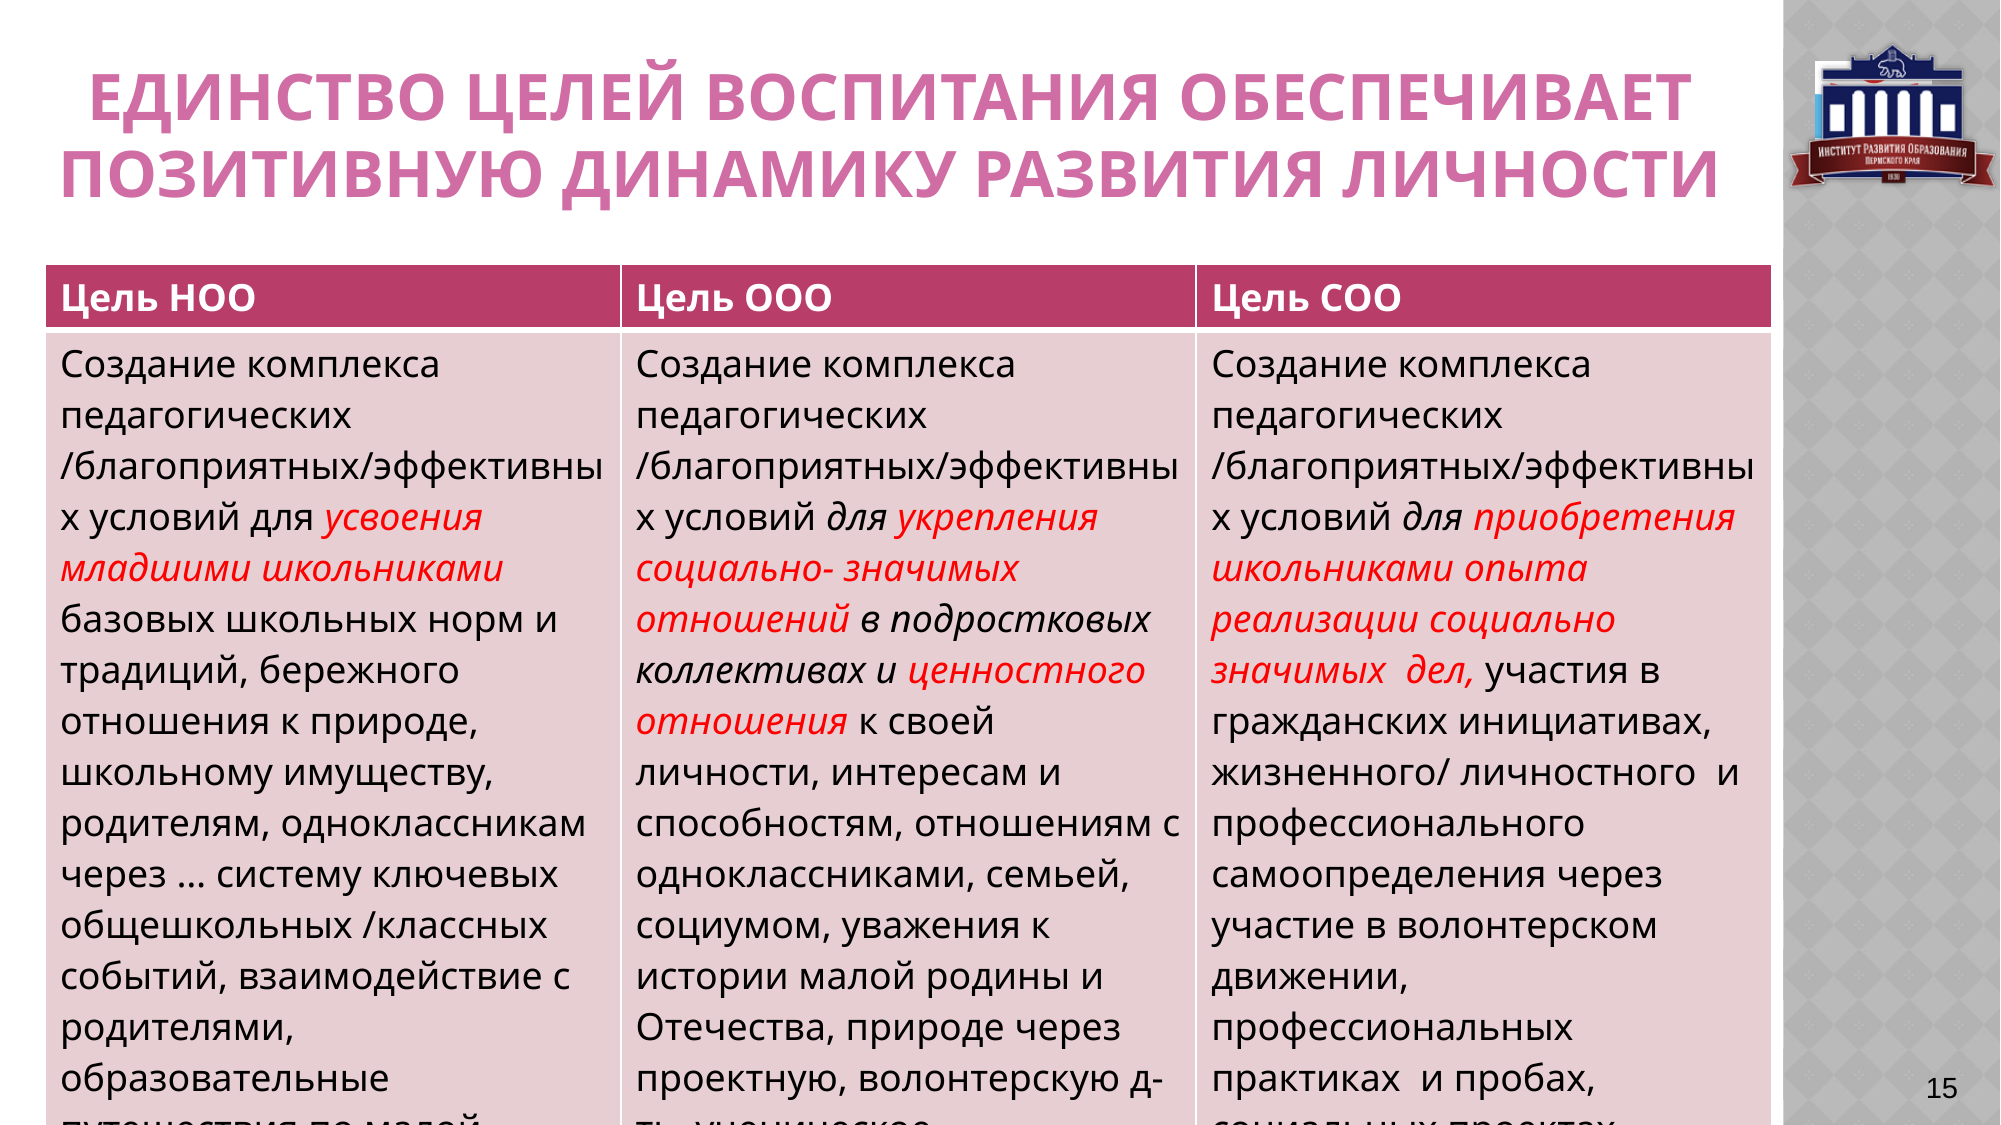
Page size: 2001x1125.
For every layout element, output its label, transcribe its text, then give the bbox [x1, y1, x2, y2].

table_cell Создание комплекса педагогических /благоприятных/эффективных условий для приобретения школьниками опыта реализации социально значимых дел, участия в гражданских инициативах, жизненного/ личностного и профессионального самоопределения через участие в волонтерском движении, профессиональных практиках и пробах, социальных проектах ….. [1197, 333, 1771, 1125]
picture [1784, 38, 2000, 194]
title Единство целей воспитания обеспечивает позитивную динамику развития личности [42, 52, 1738, 210]
table_cell Создание комплекса педагогических /благоприятных/эффективных условий для укрепления социально- значимых отношений в подростковых коллективах и ценностного отношения к своей личности, интересам и способностям, отношениям с одноклассниками, семьей, социумом, уважения к истории малой родины и Отечества, природе через проектную, волонтерскую д-ть, ученическое самоуправление …. [622, 333, 1195, 1125]
table_cell Создание комплекса педагогических /благоприятных/эффективных условий для усвоения младшими школьниками базовых школьных норм и традиций, бережного отношения к природе, школьному имуществу, родителям, одноклассникам через … систему ключевых общешкольных /классных событий, взаимодействие с родителями, образовательные путешествия по малой родине ….. [46, 333, 620, 1125]
table_header Цель ООО [622, 265, 1195, 327]
table_header Цель НОО [46, 265, 620, 327]
table_header Цель СОО [1197, 265, 1771, 327]
